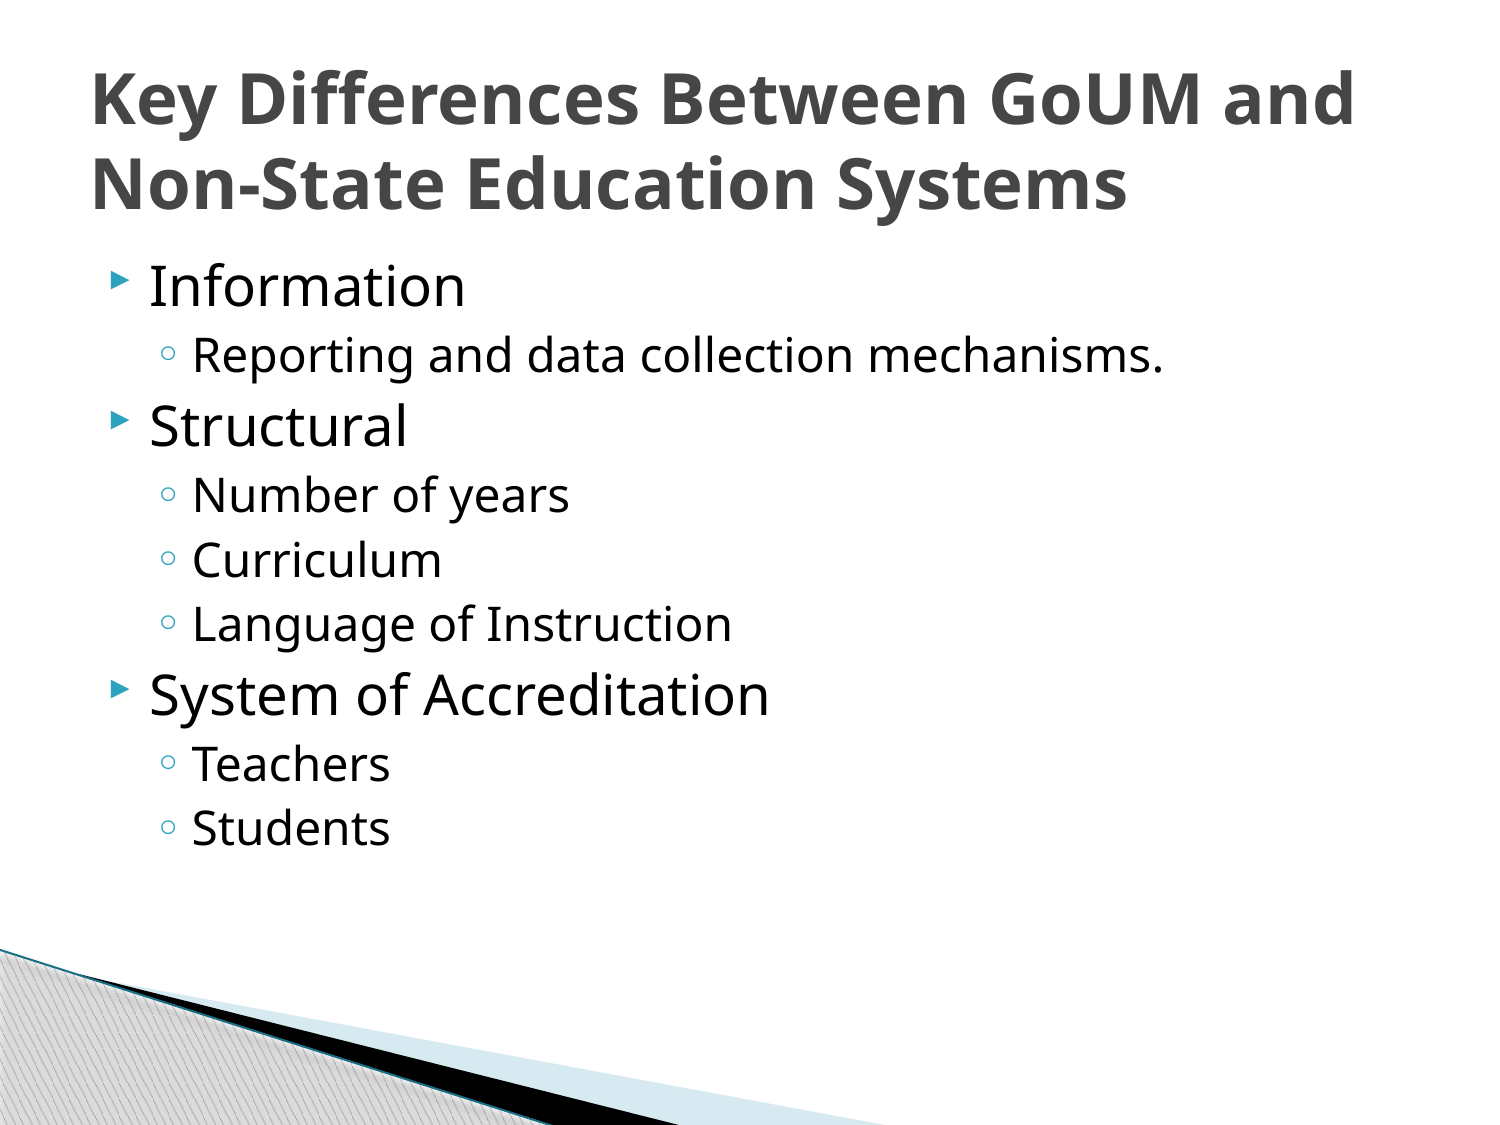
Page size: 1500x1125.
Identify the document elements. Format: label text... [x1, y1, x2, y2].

title Key Differences Between GoUM and Non-State Education Systems [75, 45, 1425, 233]
list Information Reporting and data collection mechanisms. Structural Number of years Curriculum Language of Instruction System of Accreditation Teachers Students [75, 243, 1425, 1063]
